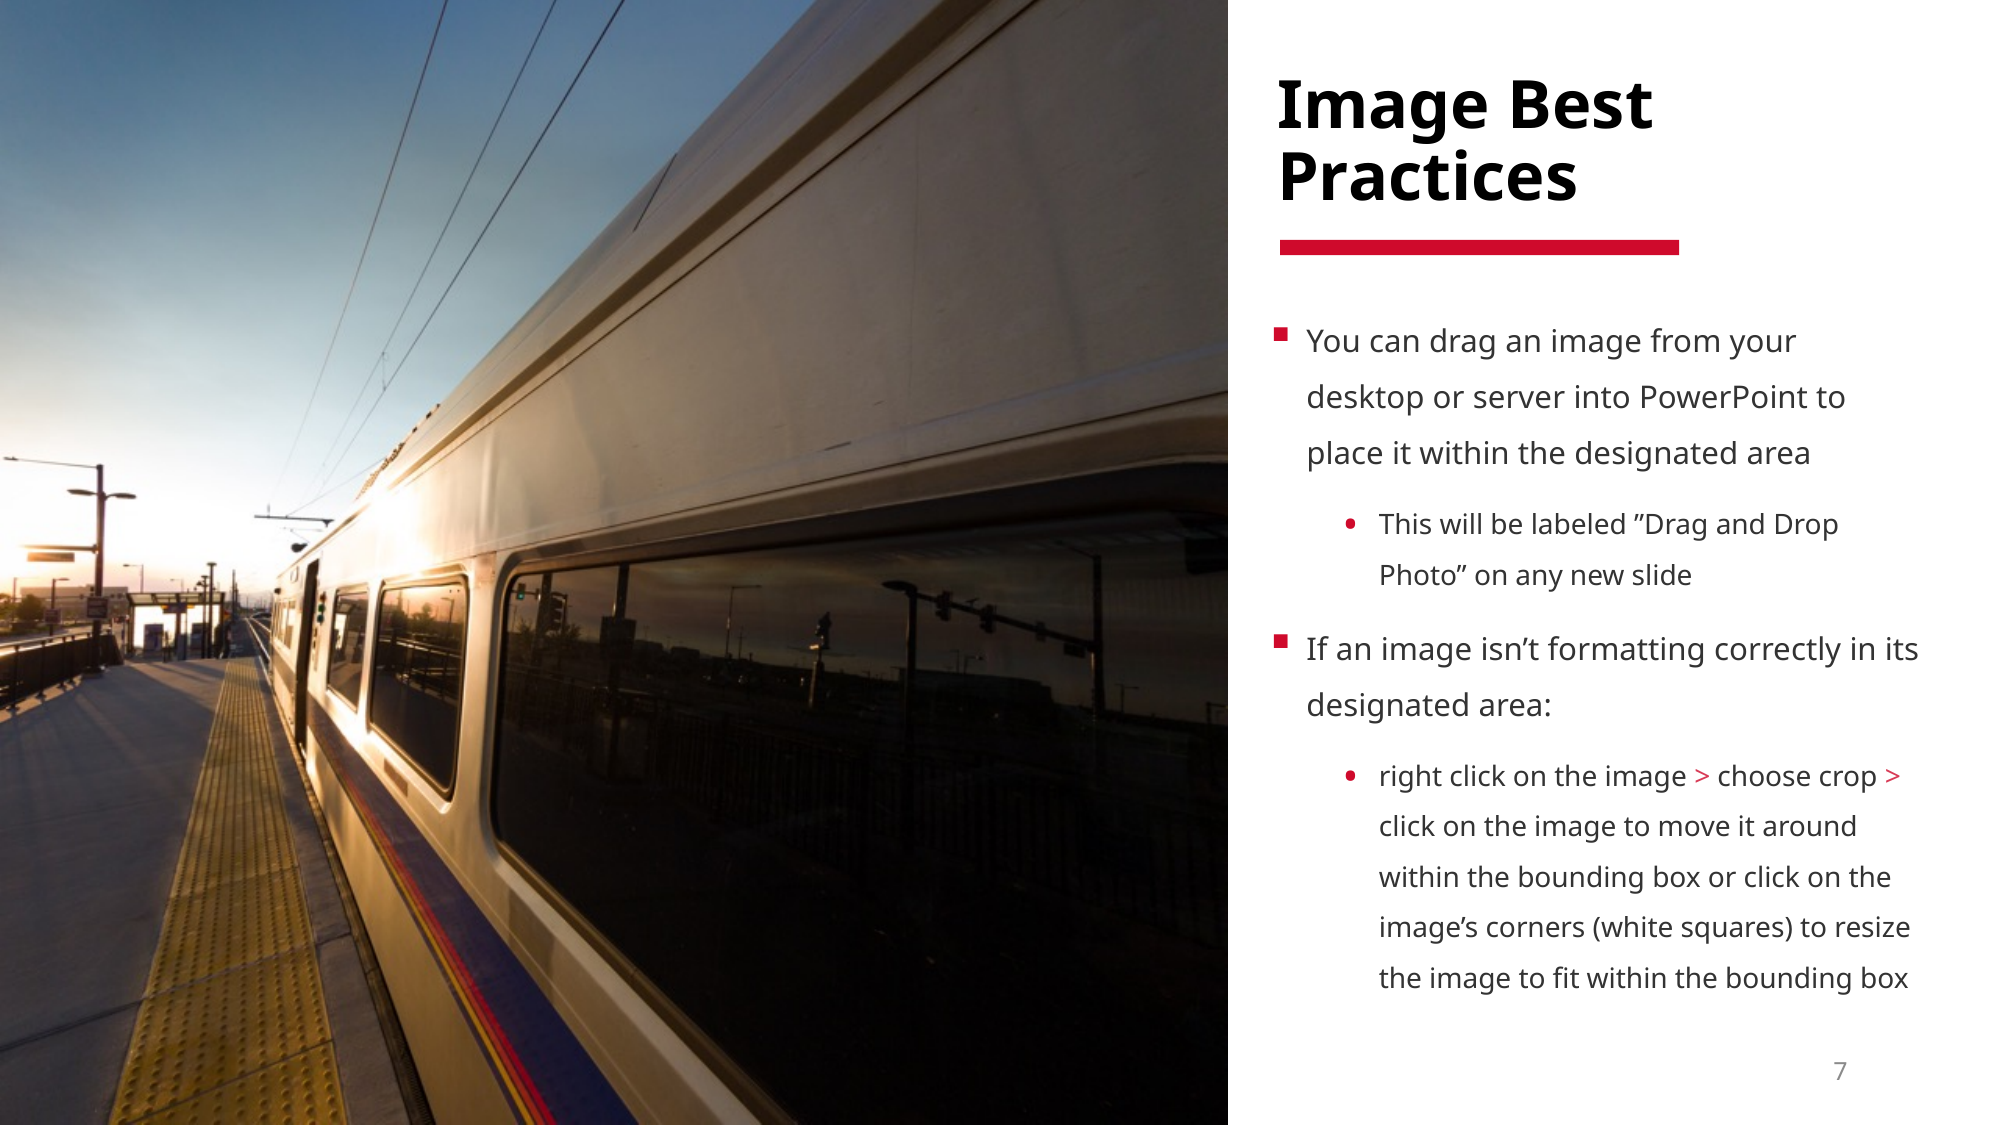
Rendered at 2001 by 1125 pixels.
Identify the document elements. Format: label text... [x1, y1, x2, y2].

picture [0, 0, 1228, 1125]
slide_number 7 [1412, 1042, 1863, 1103]
title Image Best Practices [1262, 34, 1938, 252]
list You can drag an image from your desktop or server into PowerPoint to place it within the designated area This will be labeled ”Drag and Drop Photo” on any new slide If an image isn’t formatting correctly in its designated area: right click on the image > choose crop > click on the image to move it around within the bounding box or click on the image’s corners (white squares) to resize the image to fit within the bounding box [1255, 294, 1938, 1043]
